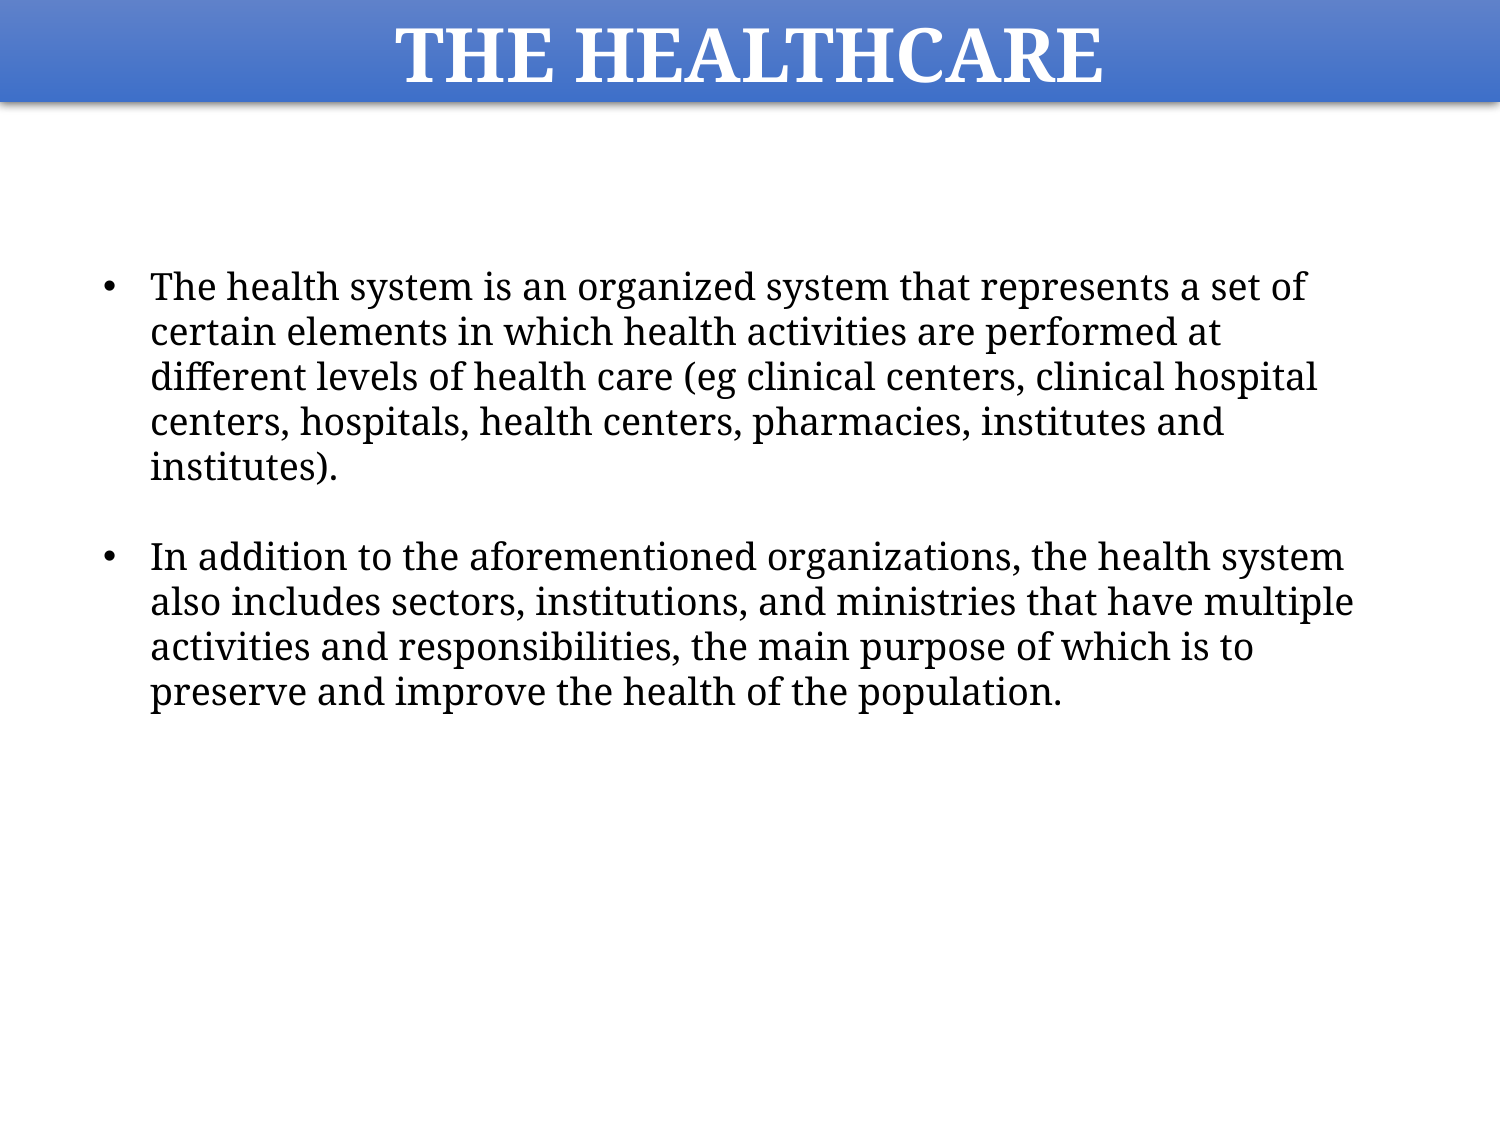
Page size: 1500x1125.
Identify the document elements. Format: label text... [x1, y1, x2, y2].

text_box THE HEALTHCARE [0, 0, 1500, 102]
text_box The health system is an organized system that represents a set of certain elements in which health activities are performed at different levels of health care (eg clinical centers, clinical hospital centers, hospitals, health centers, pharmacies, institutes and institutes). In addition to the aforementioned organizations, the health system also includes sectors, institutions, and ministries that have multiple activities and responsibilities, the main purpose of which is to preserve and improve the health of the population. [88, 255, 1376, 721]
